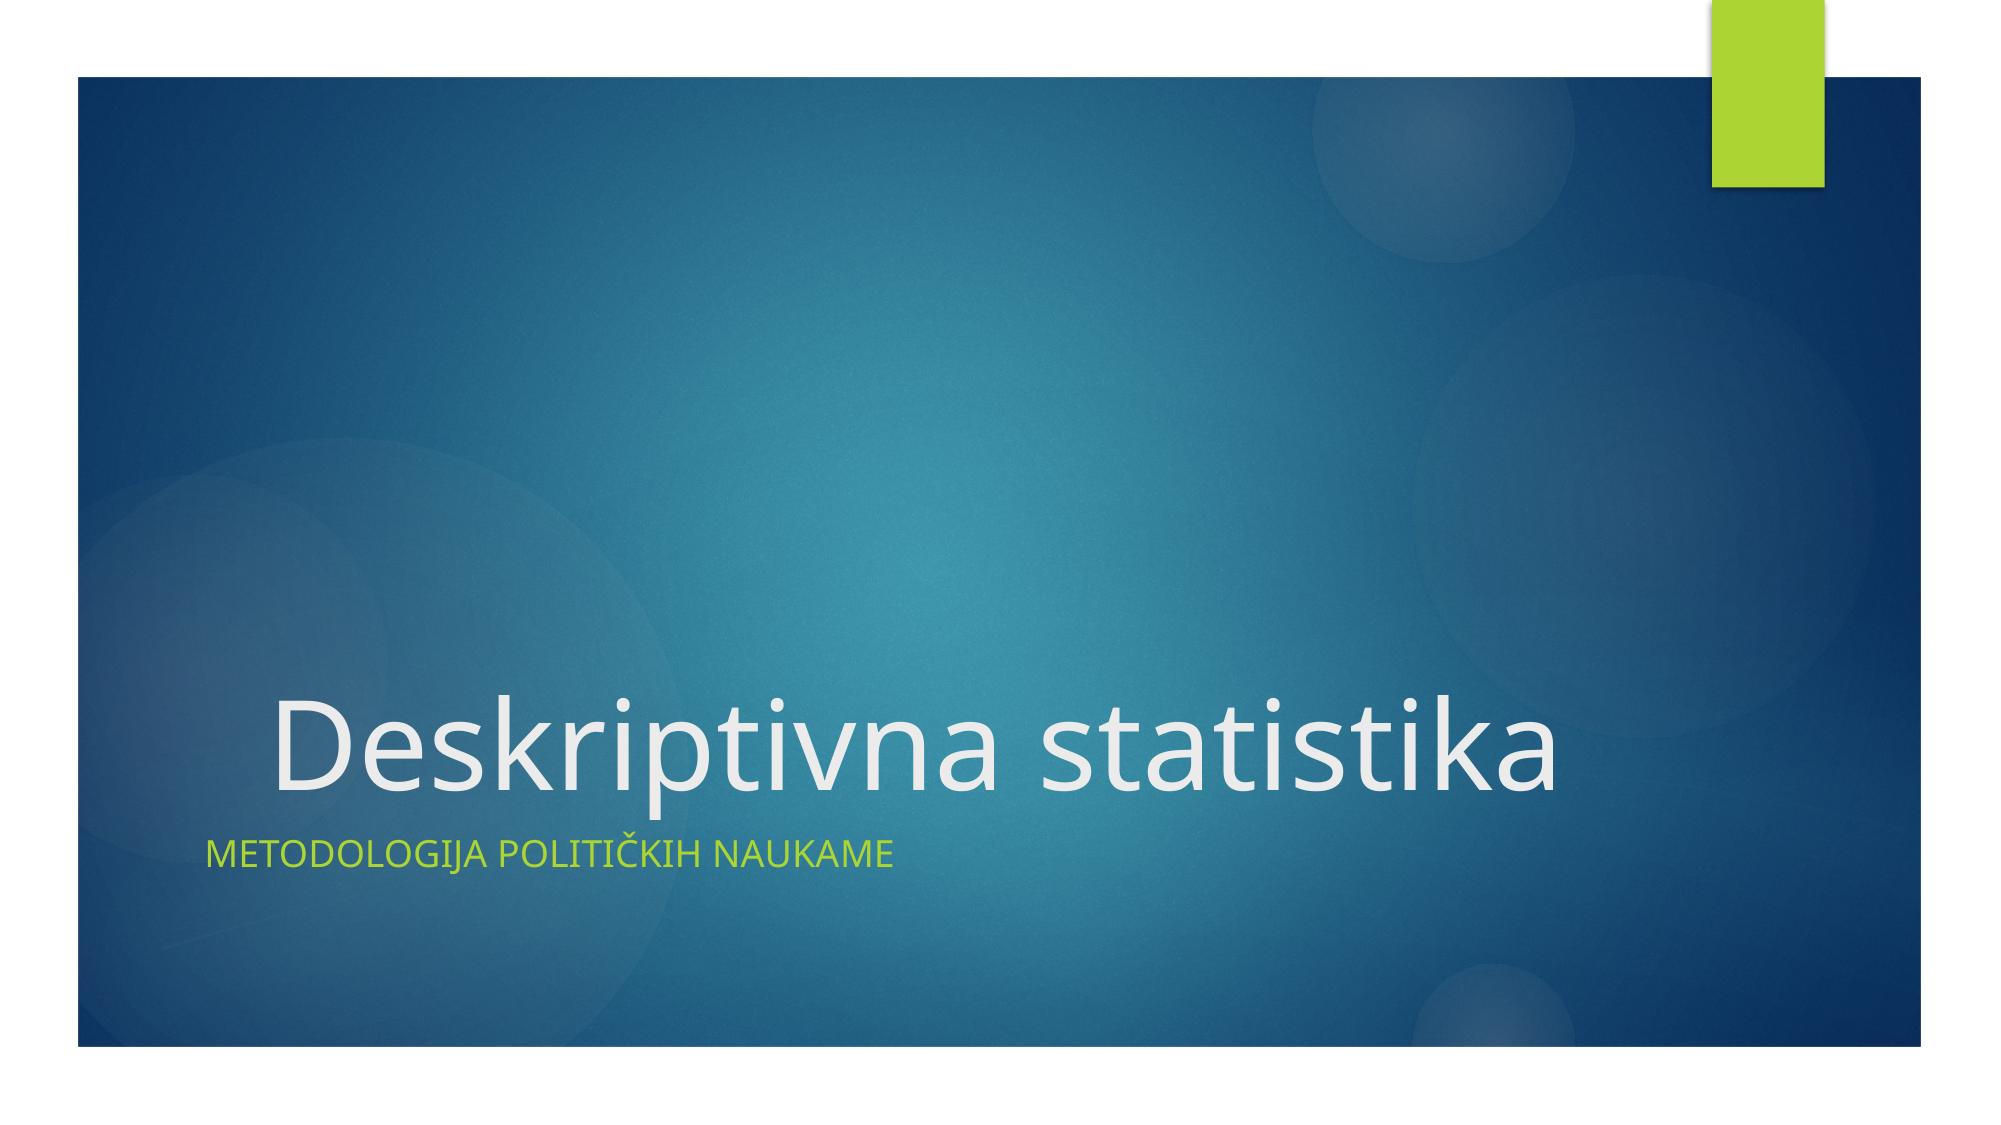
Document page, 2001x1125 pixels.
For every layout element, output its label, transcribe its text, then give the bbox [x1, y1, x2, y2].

title Deskriptivna statistika [252, 383, 1735, 823]
subtitle Metodologija političkih naukaMe [189, 822, 1638, 965]
